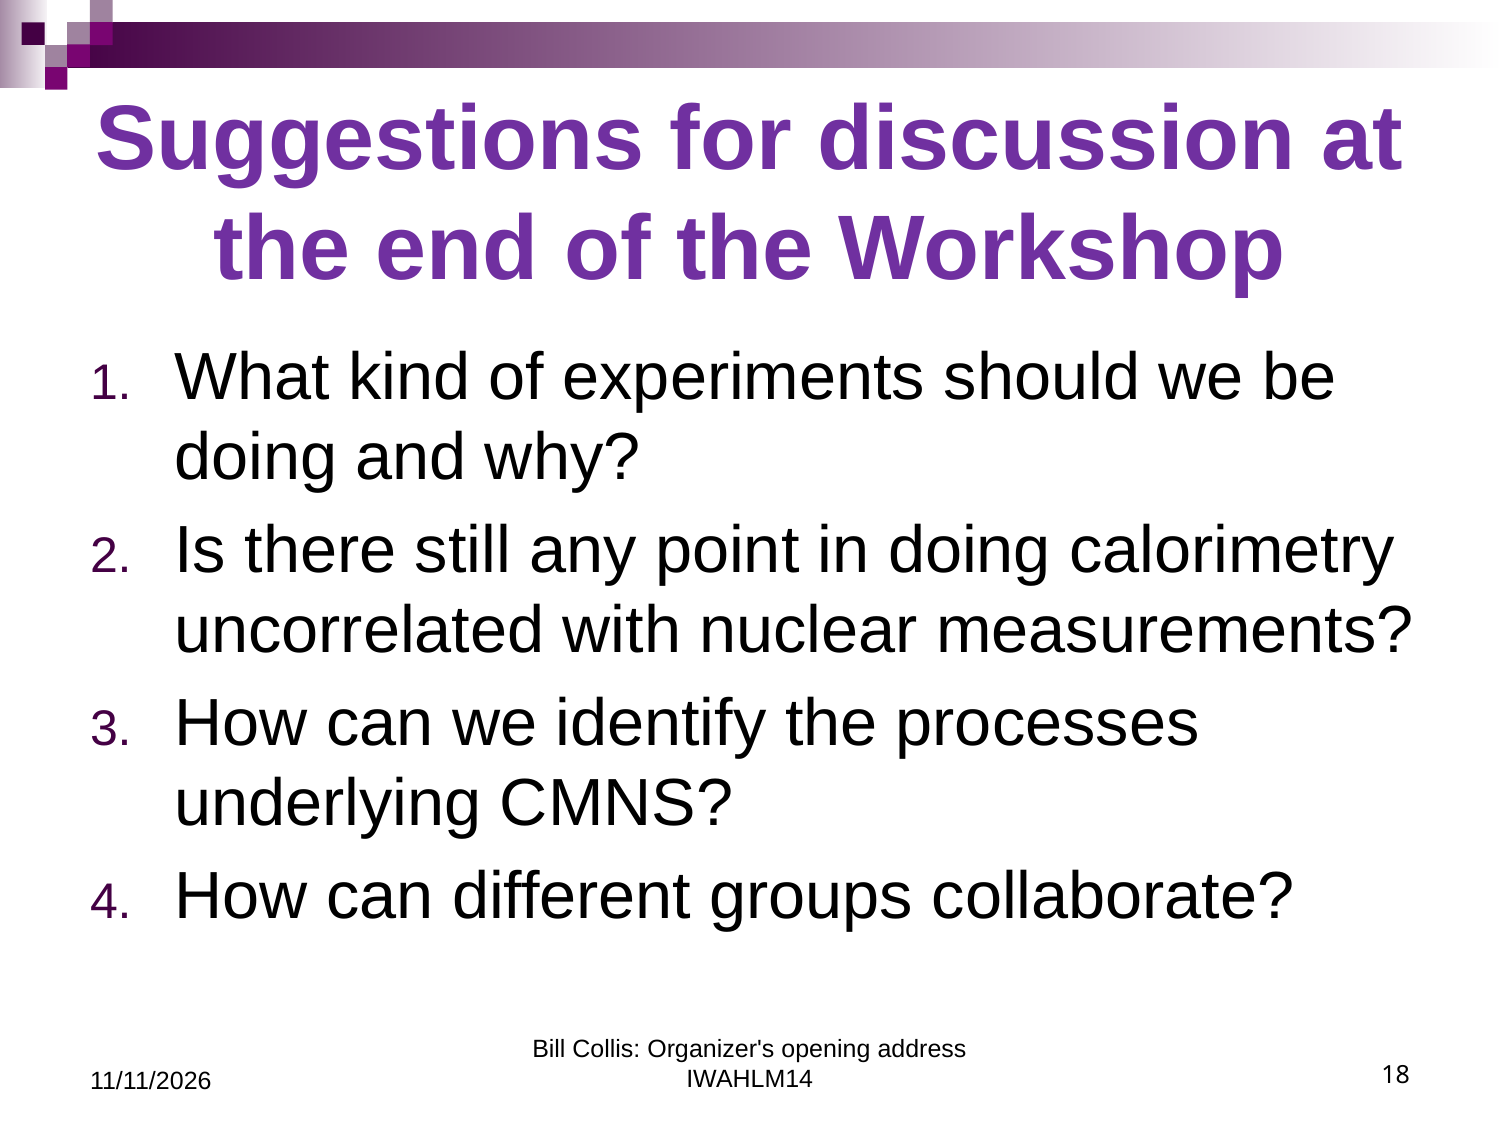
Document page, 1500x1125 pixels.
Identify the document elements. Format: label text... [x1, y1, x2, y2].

footer Bill Collis: Organizer's opening address IWAHLM14 [512, 1025, 988, 1100]
title Suggestions for discussion at the end of the Workshop [75, 75, 1425, 300]
slide_number 18 [1074, 1025, 1425, 1100]
list What kind of experiments should we be doing and why? Is there still any point in doing calorimetry uncorrelated with nuclear measurements? How can we identify the processes underlying CMNS? How can different groups collaborate? [75, 324, 1471, 963]
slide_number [75, 1024, 425, 1103]
